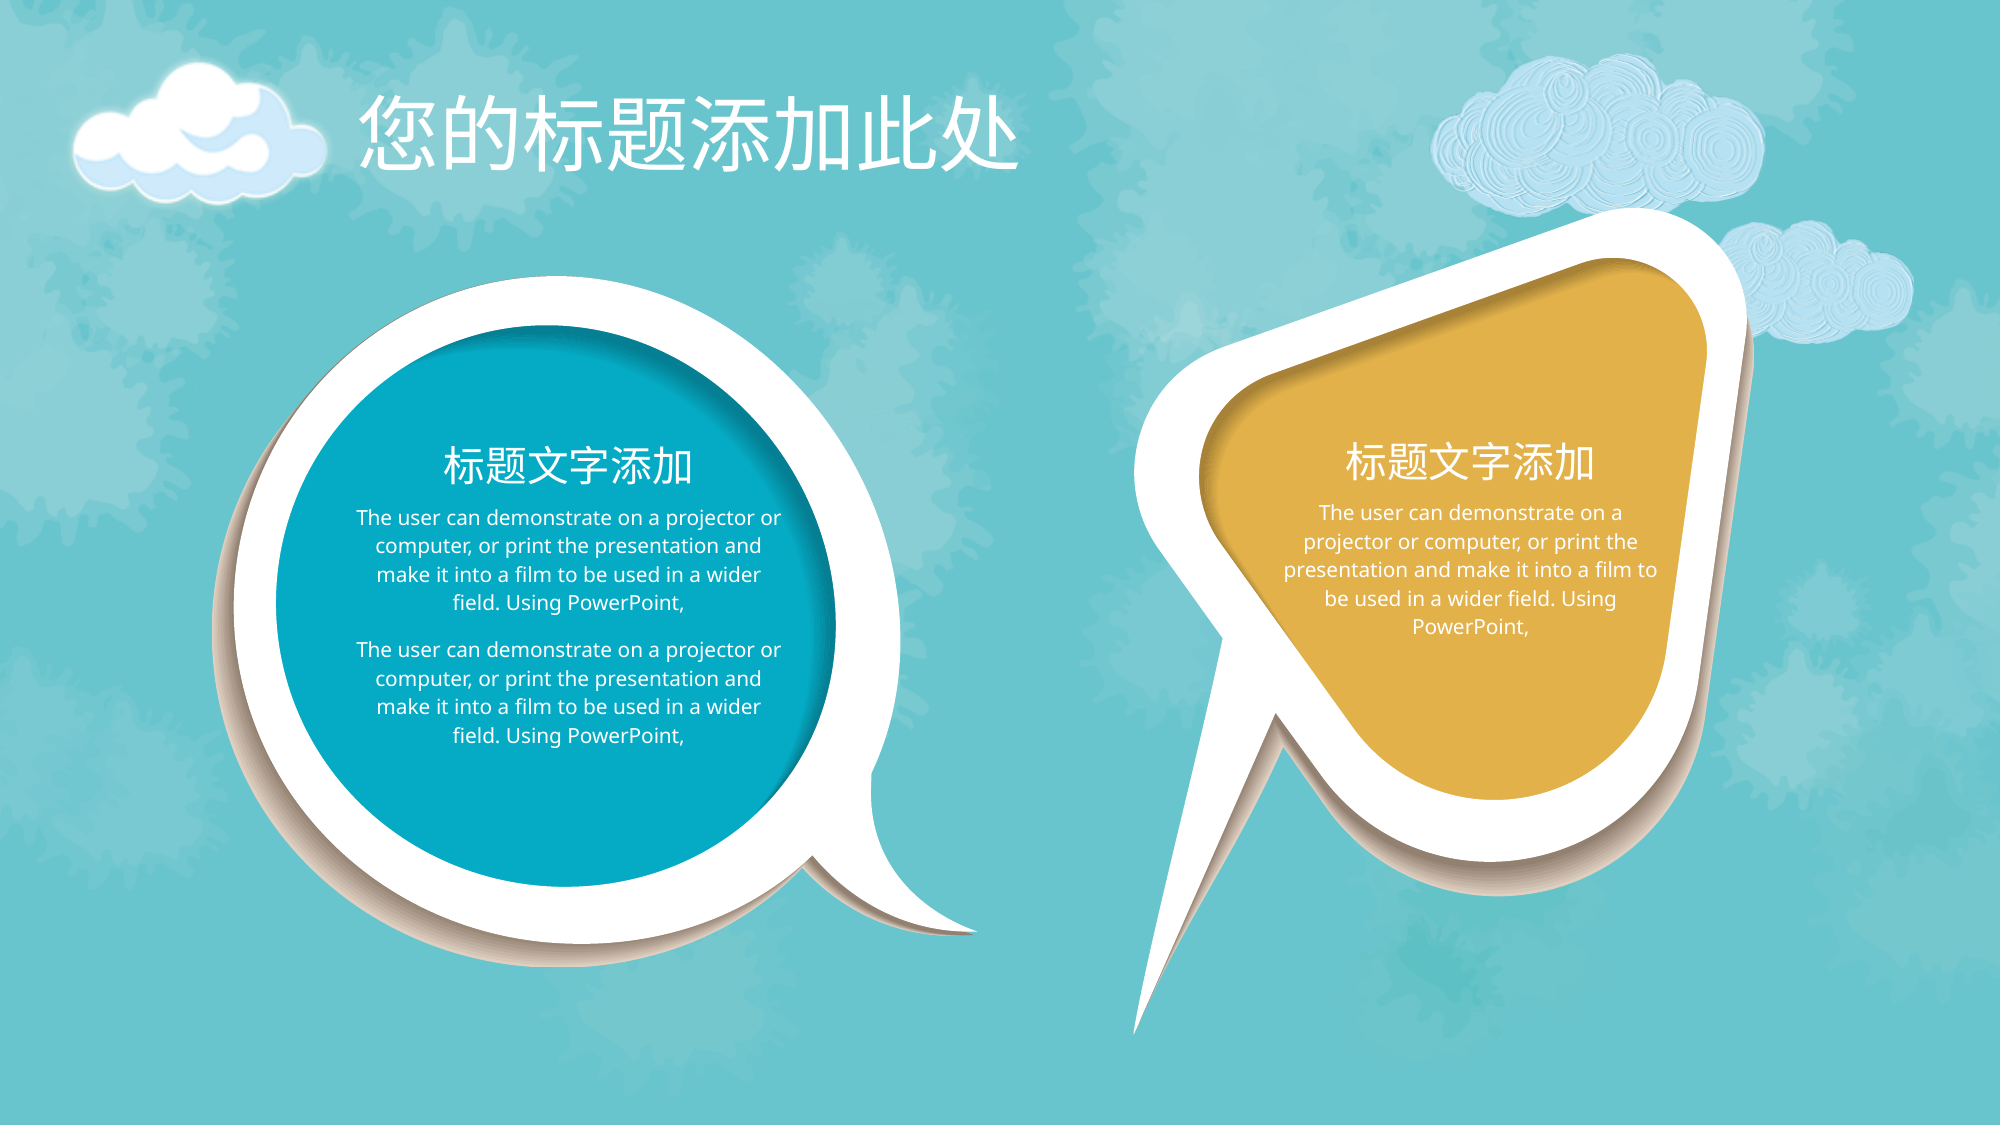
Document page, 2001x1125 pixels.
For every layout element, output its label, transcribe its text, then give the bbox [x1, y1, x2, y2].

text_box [1133, 208, 1754, 1038]
picture [0, 0, 2000, 1125]
text_box 您的标题添加此处 [341, 74, 1038, 190]
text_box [212, 276, 978, 967]
